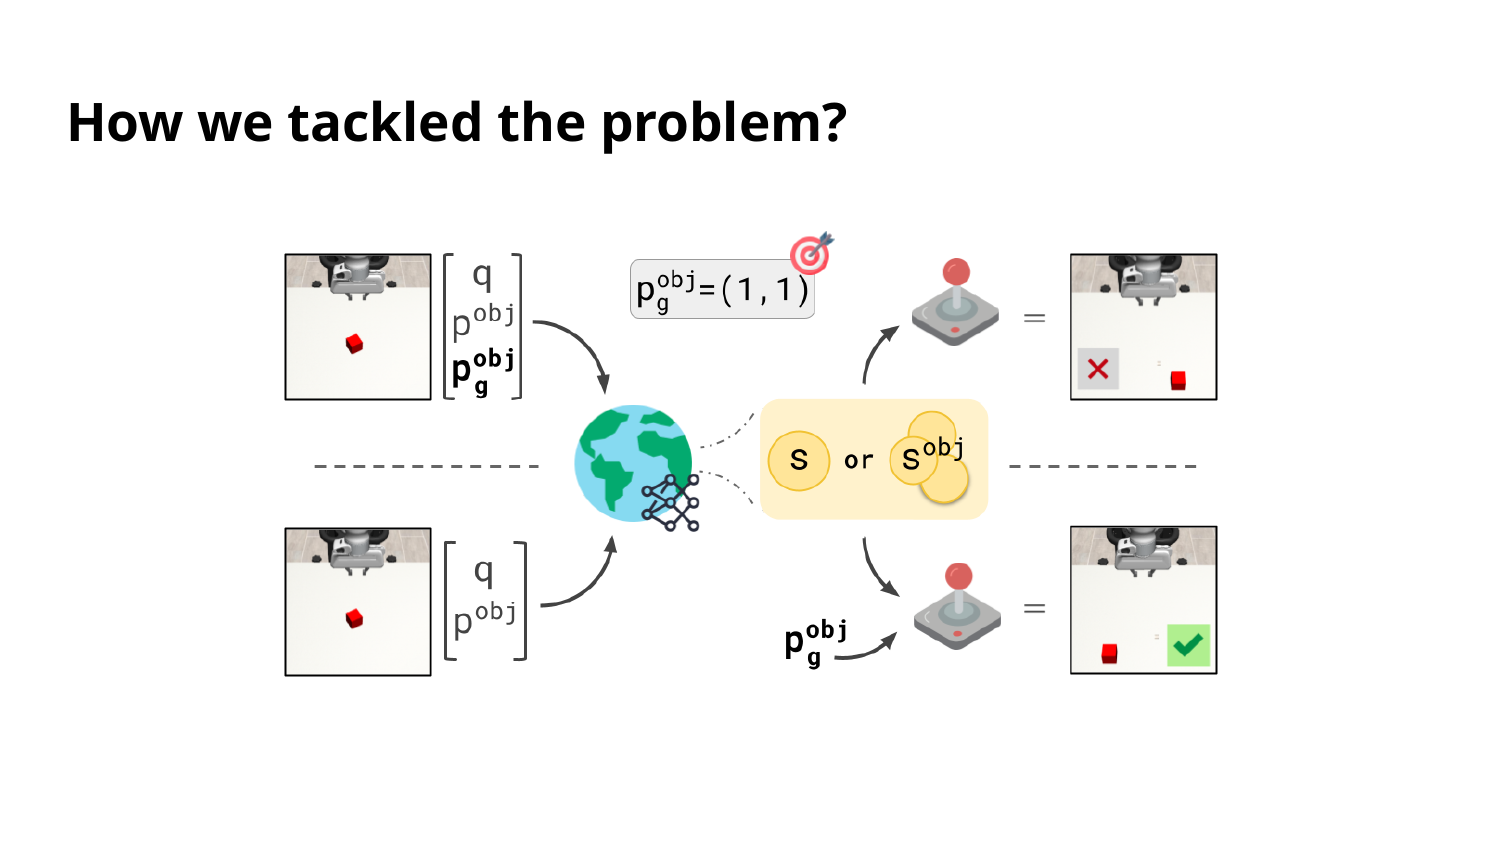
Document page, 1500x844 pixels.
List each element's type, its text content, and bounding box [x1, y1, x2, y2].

title How we tackled the problem? [51, 72, 1449, 167]
picture [275, 230, 1224, 680]
